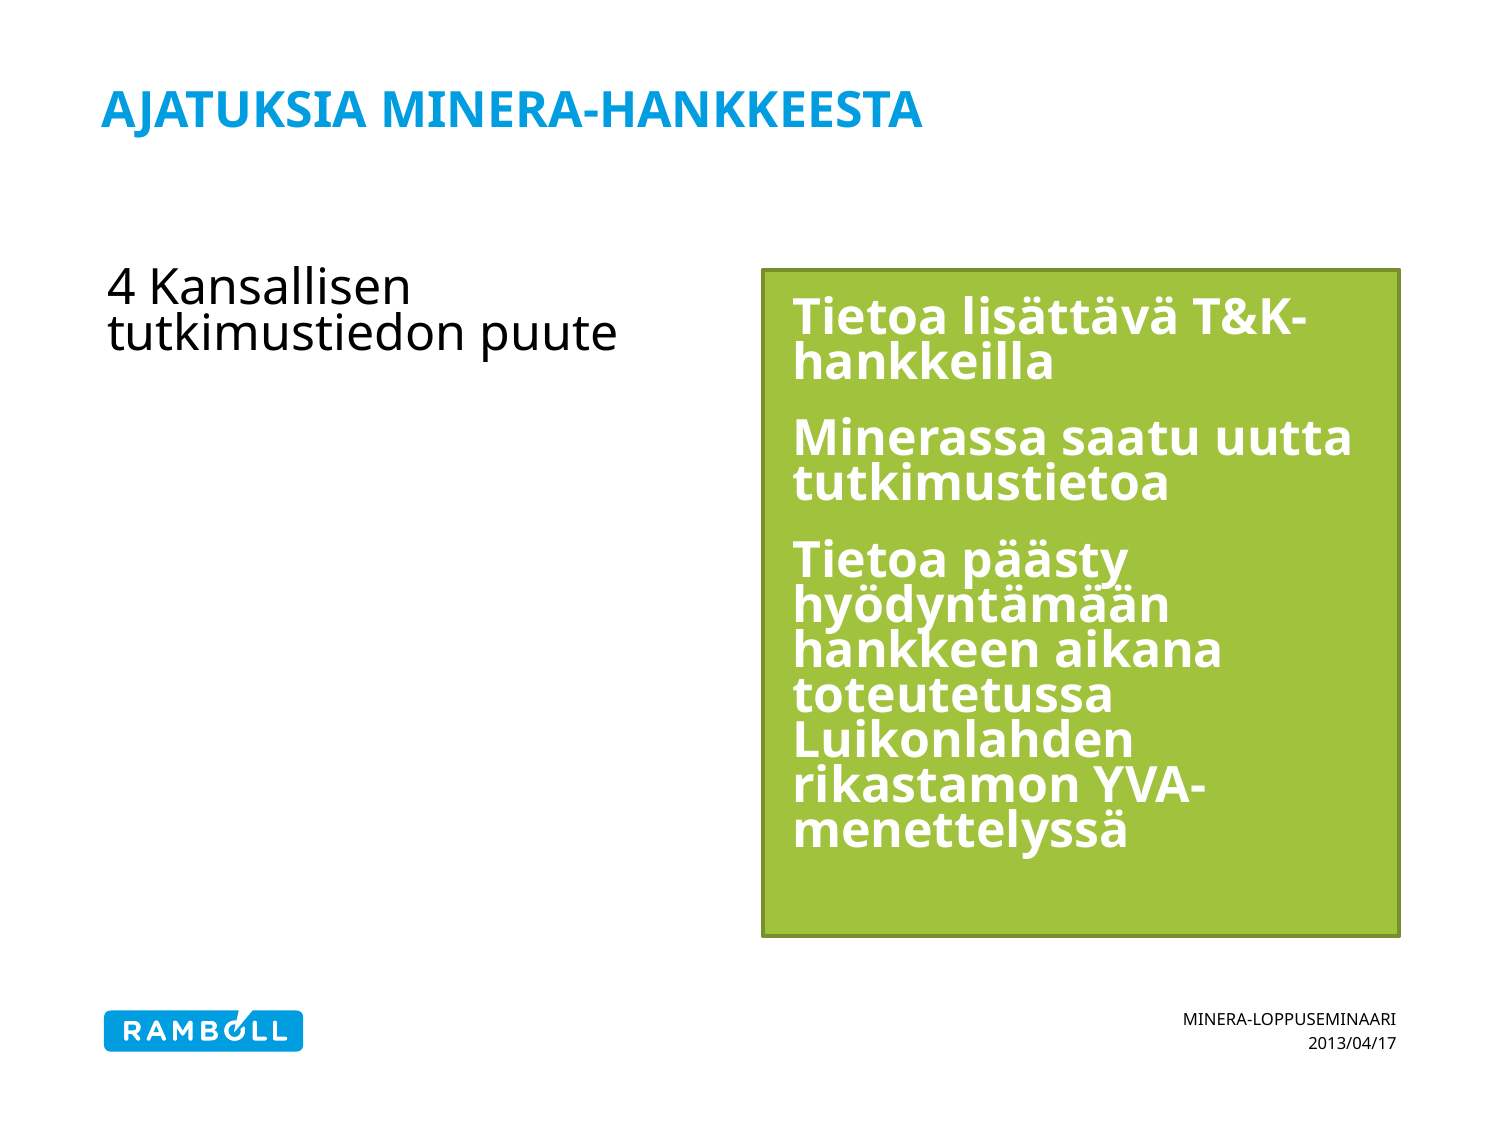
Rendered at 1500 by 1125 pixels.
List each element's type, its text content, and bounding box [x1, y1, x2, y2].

list 4 Kansallisen tutkimustiedon puute [101, 269, 738, 937]
title ajatuksia Minera-hankkeesta [101, 73, 1401, 198]
text_box Tietoa lisättävä T&K-hankkeilla Minerassa saatu uutta tutkimustietoa Tietoa päästy hyödyntämään hankkeen aikana toteutetussa Luikonlahden rikastamon YVA-menettelyssä [761, 268, 1401, 938]
